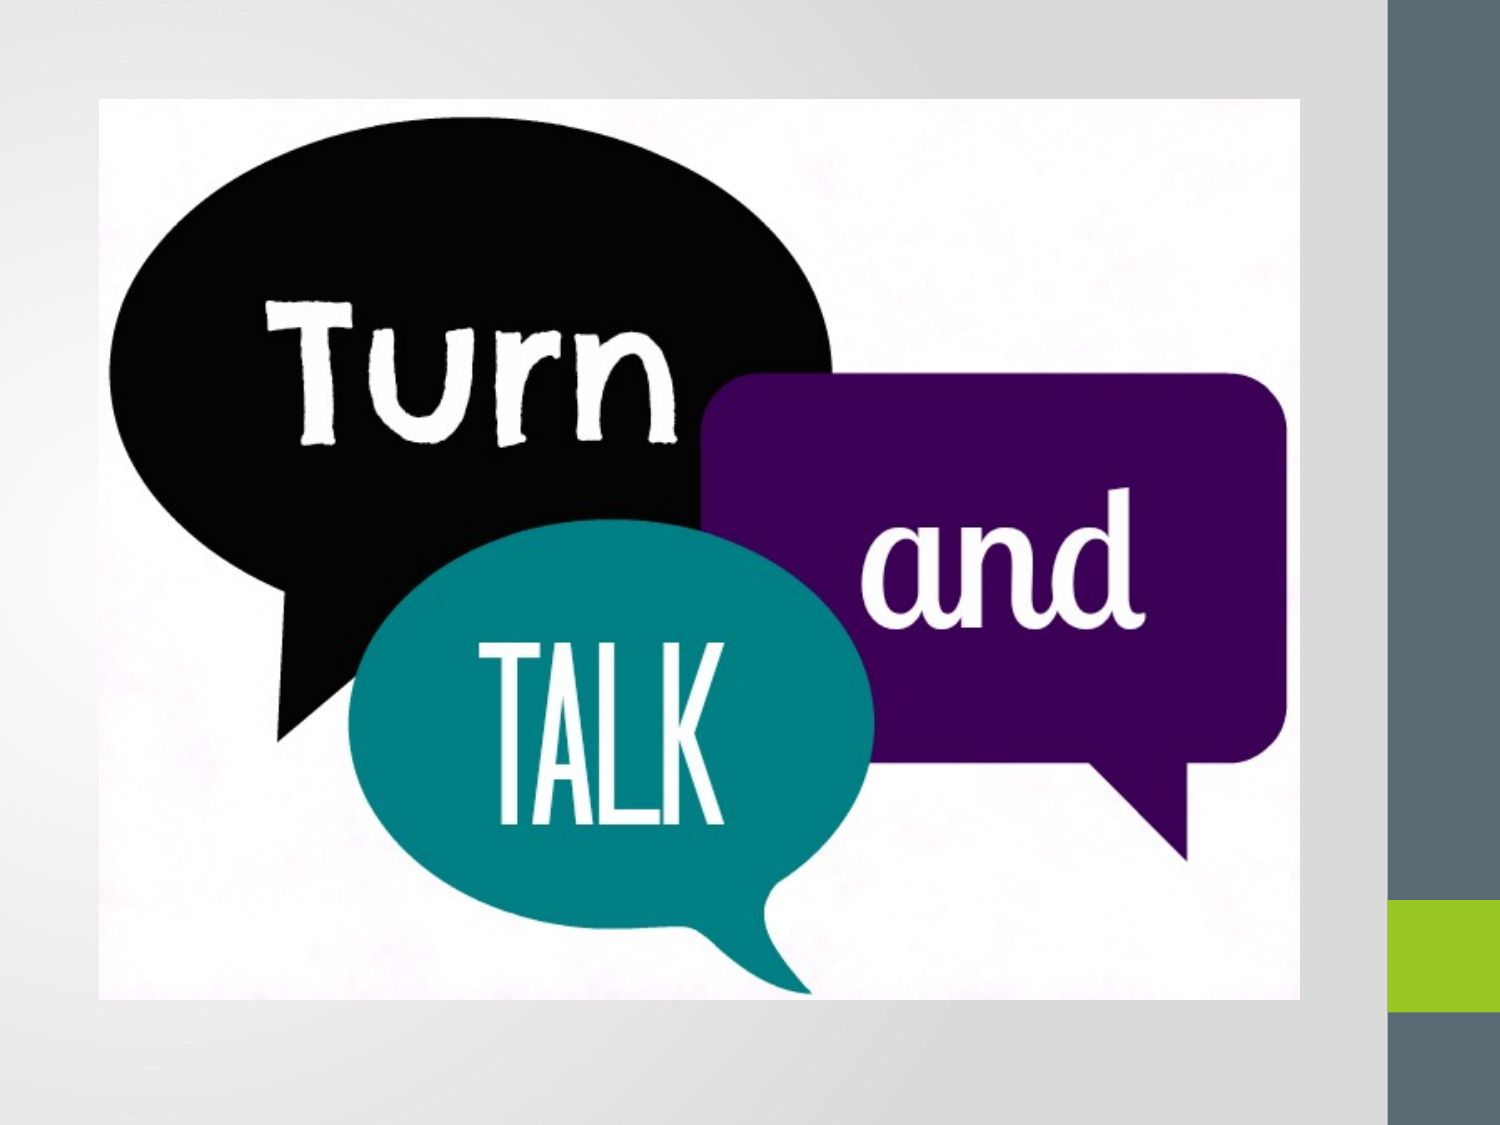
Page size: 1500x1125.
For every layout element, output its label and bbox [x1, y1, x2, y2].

list [99, 99, 1301, 1001]
